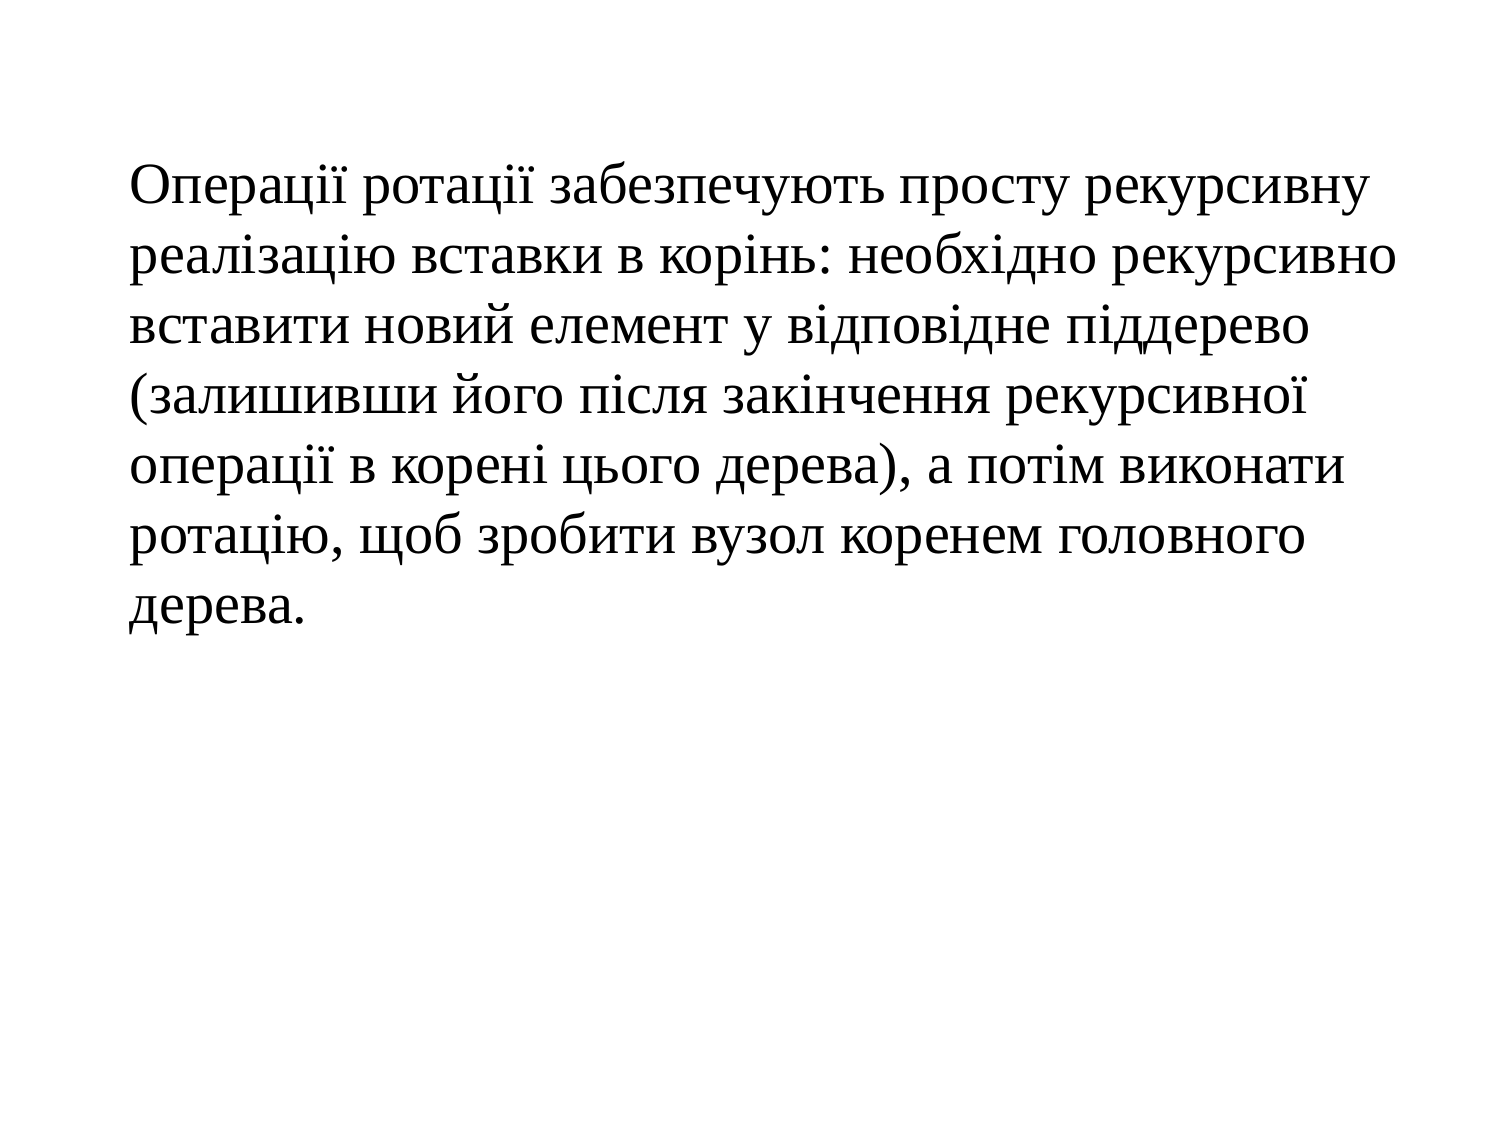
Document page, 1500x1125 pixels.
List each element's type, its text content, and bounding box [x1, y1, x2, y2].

list Операції ротації забезпечують просту рекурсивну реалізацію вставки в корінь: необхідно рекурсивно вставити новий елемент у відповідне піддерево (залишивши його після закінчення рекурсивної операції в корені цього дерева), а потім виконати ротацію, щоб зробити вузол коренем головного дерева. [0, 136, 1500, 1125]
